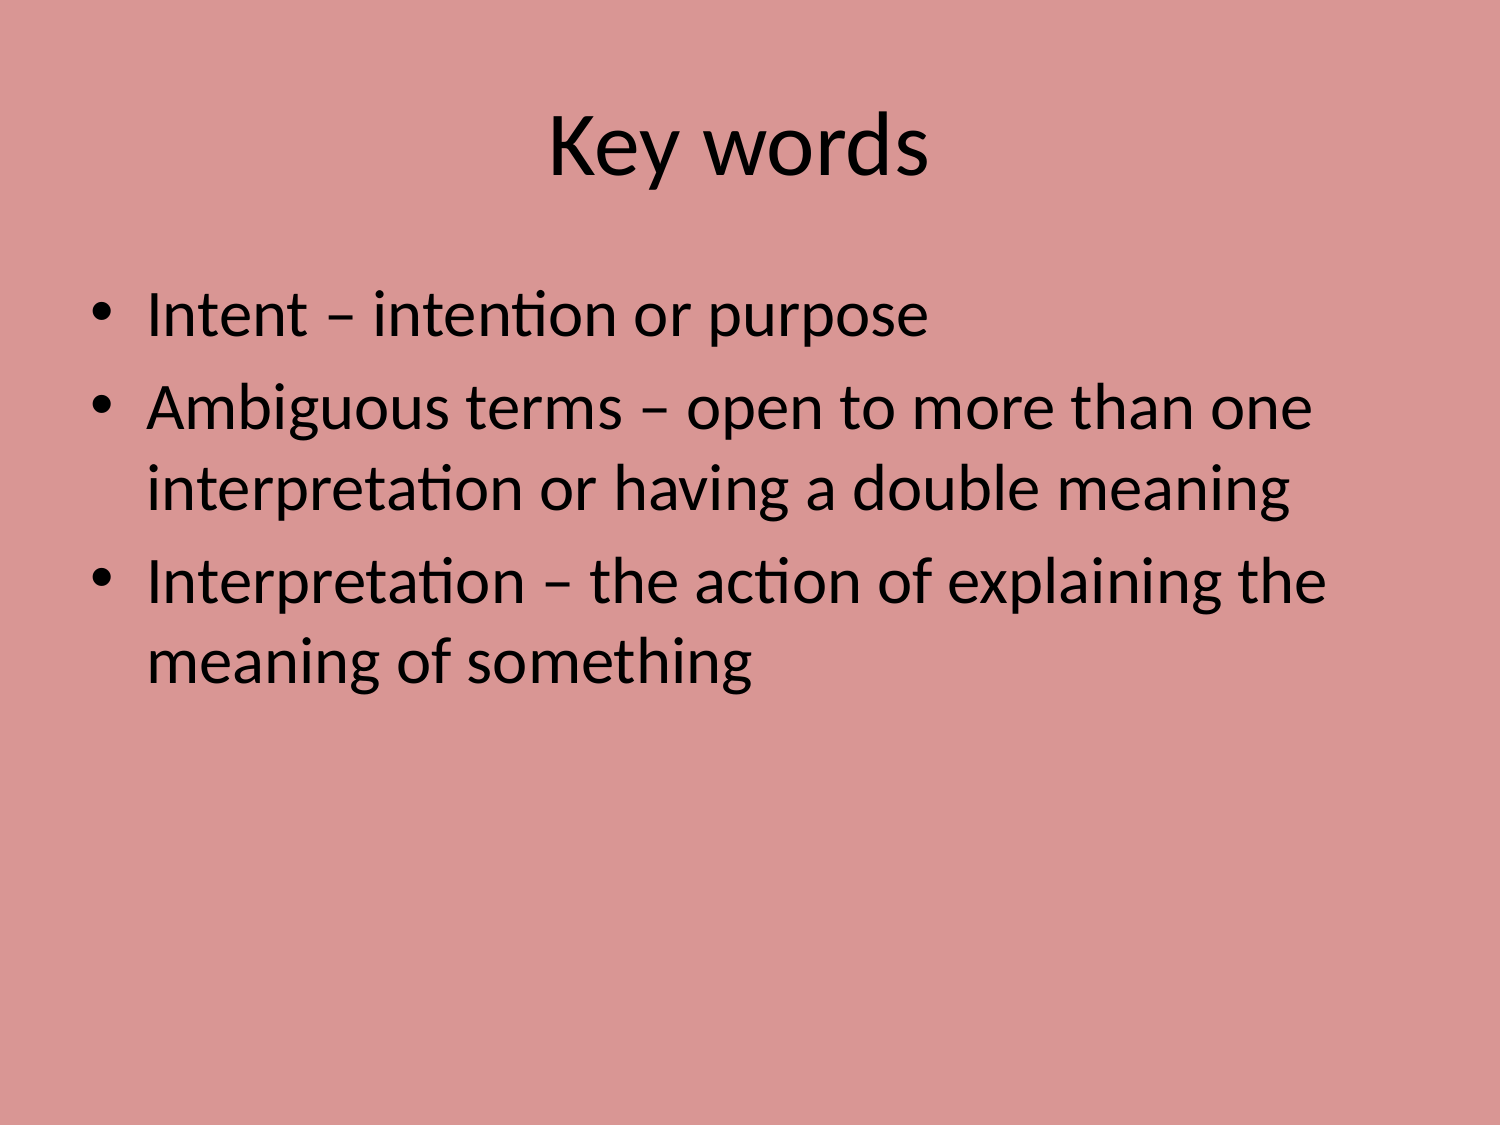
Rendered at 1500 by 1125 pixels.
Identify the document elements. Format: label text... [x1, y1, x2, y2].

list Intent – intention or purpose Ambiguous terms – open to more than one interpretation or having a double meaning Interpretation – the action of explaining the meaning of something [75, 262, 1425, 1005]
title Key words [75, 45, 1425, 233]
